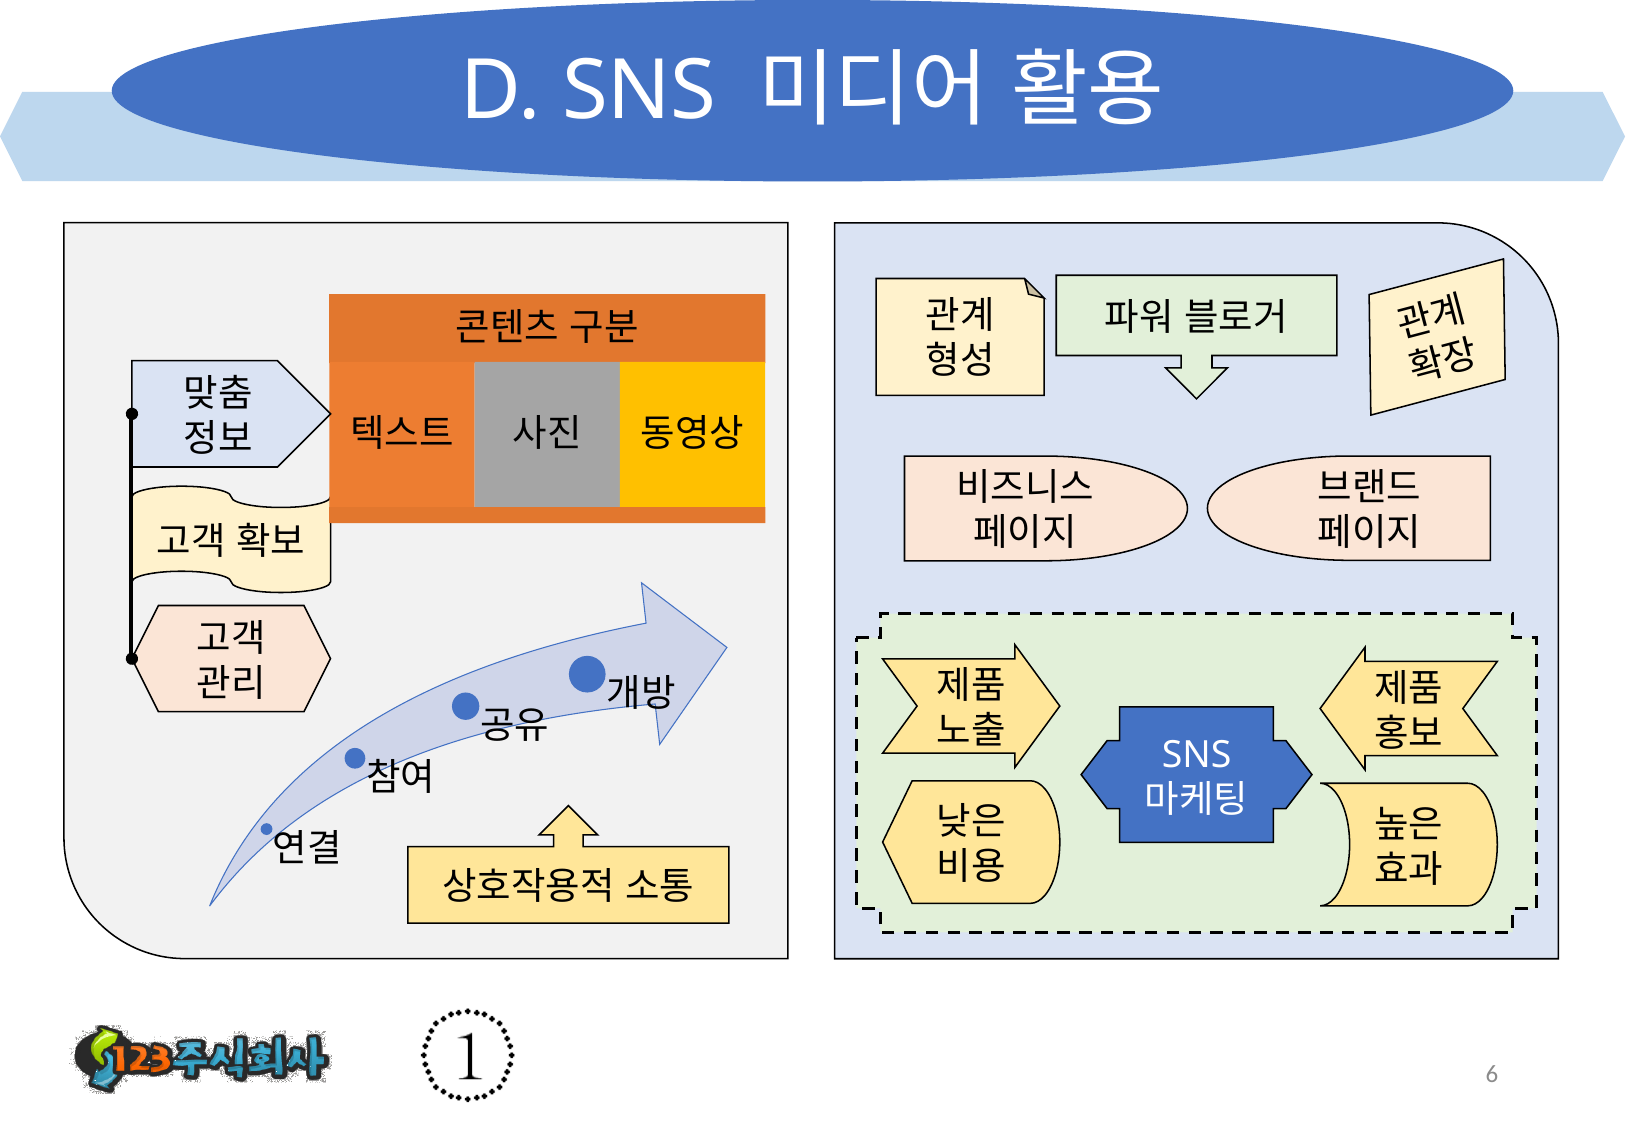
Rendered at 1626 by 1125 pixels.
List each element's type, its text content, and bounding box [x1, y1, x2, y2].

text_box 제품 노출 [880, 641, 1062, 771]
text_box 고객 확보 [135, 485, 332, 582]
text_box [176, 582, 760, 907]
text_box 파워 블로거 [1055, 274, 1338, 401]
slide_number 6 [1147, 1042, 1514, 1103]
text_box [62, 221, 789, 960]
title D. SNS 미디어 활용 [111, 3, 1514, 182]
text_box 맞춤 정보 [130, 359, 329, 469]
text_box 관계 확장 [1368, 257, 1507, 417]
text_box 높은 효과 [1319, 782, 1499, 907]
text_box 브랜드 페이지 [1206, 454, 1492, 562]
text_box [874, 277, 1048, 397]
text_box SNS 마케팅 [1079, 705, 1314, 844]
text_box 상호작용적 소통 [406, 907, 731, 925]
text_box 제품 홍보 [1318, 644, 1500, 774]
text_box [131, 413, 135, 659]
text_box 고객 관리 [133, 604, 176, 713]
text_box [855, 612, 1538, 933]
picture [62, 1013, 340, 1103]
picture [418, 1007, 518, 1104]
text_box 비즈니스 페이지 [903, 455, 1189, 562]
text_box [833, 221, 1560, 960]
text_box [329, 292, 766, 524]
text_box 관계 형성 [894, 283, 1026, 389]
text_box 낮은 비용 [881, 779, 1061, 905]
